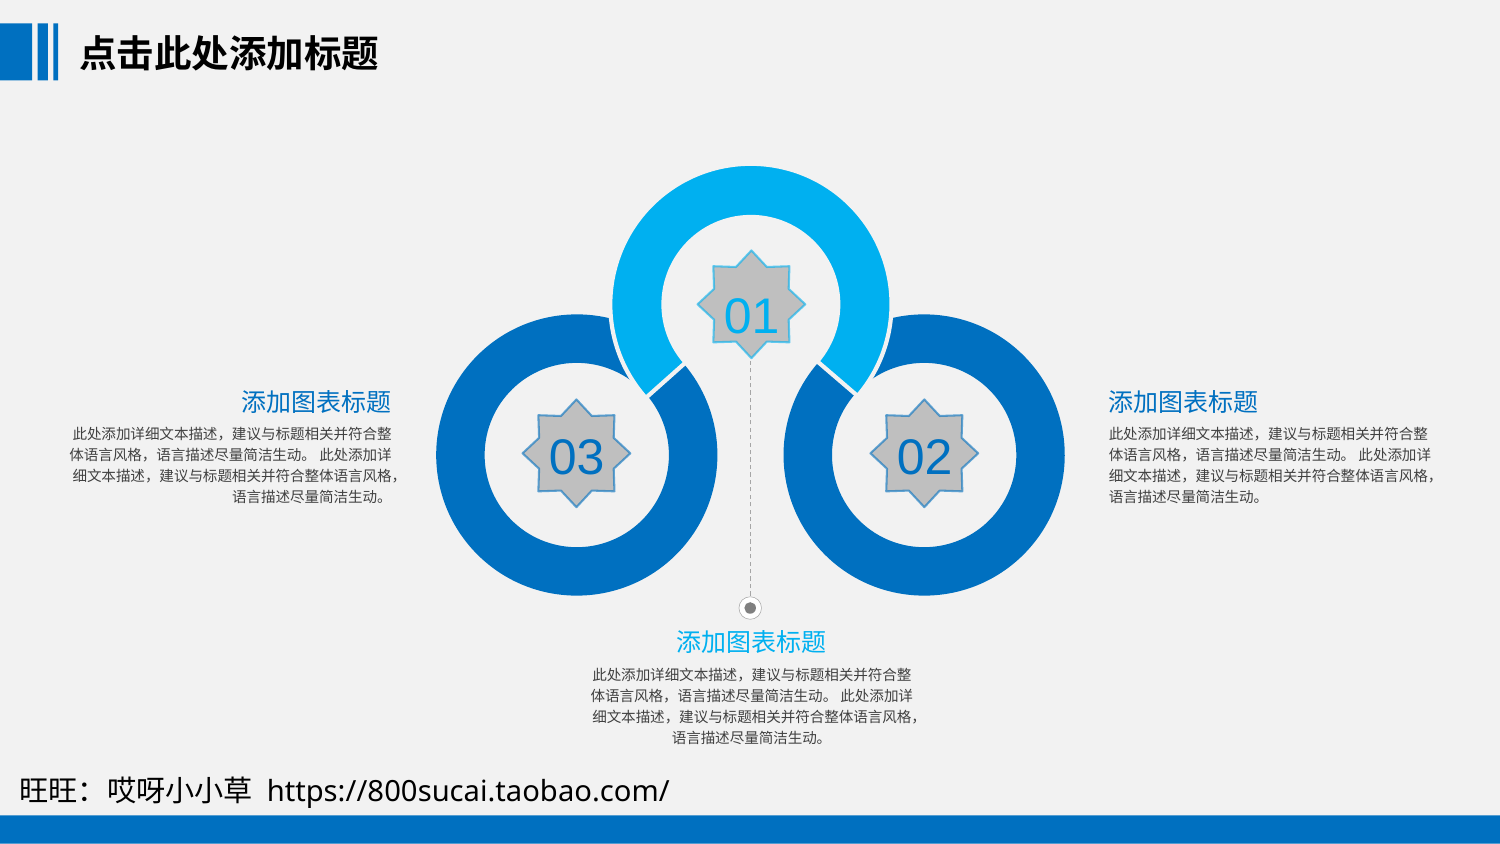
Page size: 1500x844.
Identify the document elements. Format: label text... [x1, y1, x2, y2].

text_box 添加图表标题 [58, 378, 399, 414]
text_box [738, 406, 762, 620]
text_box 此处添加详细文本描述，建议与标题相关并符合整体语言风格，语言描述尽量简洁生动。 此处添加详细文本描述，建议与标题相关并符合整体语言风格，语言描述尽量简洁生动。 [1101, 414, 1442, 514]
text_box 旺旺：哎呀小小草 https://800sucai.taobao.com/ [4, 764, 686, 815]
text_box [610, 163, 892, 399]
text_box 添加图表标题 [1101, 378, 1442, 414]
text_box [53, 23, 59, 81]
text_box 添加图表标题 [581, 619, 922, 654]
text_box 此处添加详细文本描述，建议与标题相关并符合整体语言风格，语言描述尽量简洁生动。 此处添加详细文本描述，建议与标题相关并符合整体语言风格，语言描述尽量简洁生动。 [58, 414, 399, 514]
text_box 点击此处添加标题 [67, 24, 393, 82]
text_box 此处添加详细文本描述，建议与标题相关并符合整体语言风格，语言描述尽量简洁生动。 此处添加详细文本描述，建议与标题相关并符合整体语言风格，语言描述尽量简洁生动。 [581, 654, 922, 754]
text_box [435, 314, 718, 596]
text_box [0, 815, 1500, 844]
text_box [37, 23, 48, 81]
text_box [0, 23, 33, 81]
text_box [783, 314, 1066, 596]
